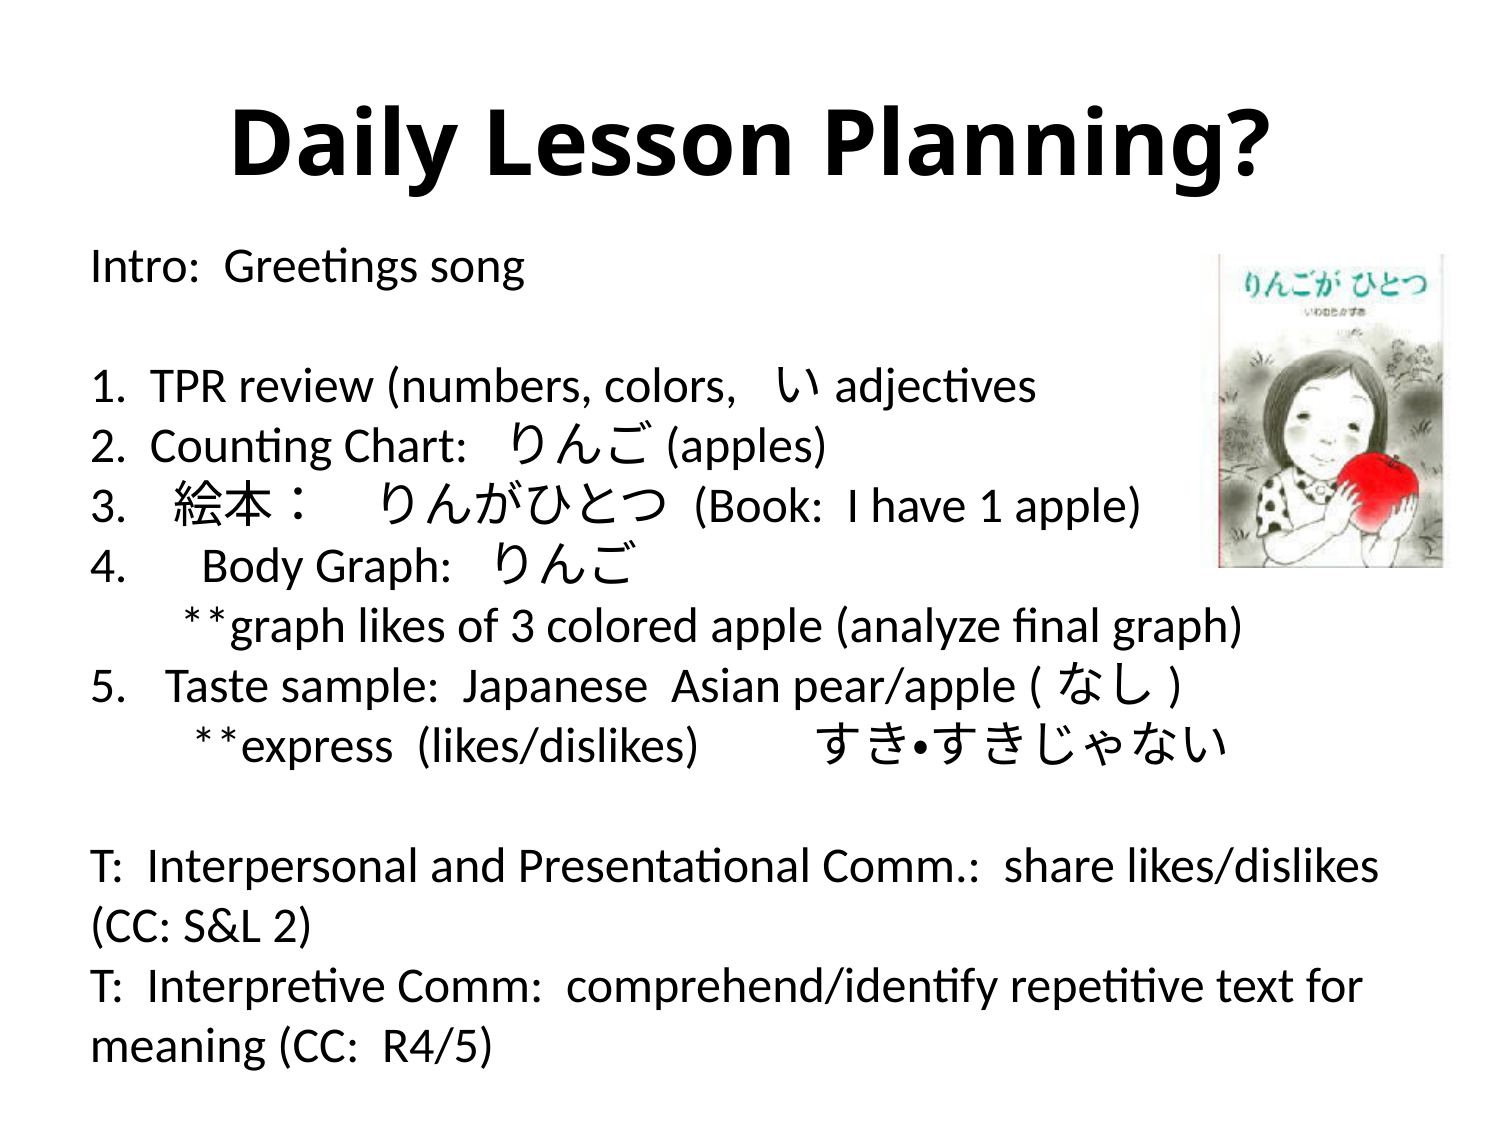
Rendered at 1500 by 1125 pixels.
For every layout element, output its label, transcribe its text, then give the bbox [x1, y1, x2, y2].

title Daily Lesson Planning? [75, 45, 1425, 224]
picture [1174, 254, 1488, 568]
text_box Intro: Greetings song 1. TPR review (numbers, colors, いadjectives 2. Counting Chart: りんご(apples) 3. 絵本： りんがひとつ (Book: I have 1 apple) 4. Body Graph: りんご **graph likes of 3 colored apple (analyze final graph) Taste sample: Japanese Asian pear/apple (なし) **express (likes/dislikes) すき・すきじゃない T: Interpersonal and Presentational Comm.: share likes/dislikes (CC: S&L 2) T: Interpretive Comm: comprehend/identify repetitive text for meaning (CC: R4/5) [75, 224, 1450, 1080]
